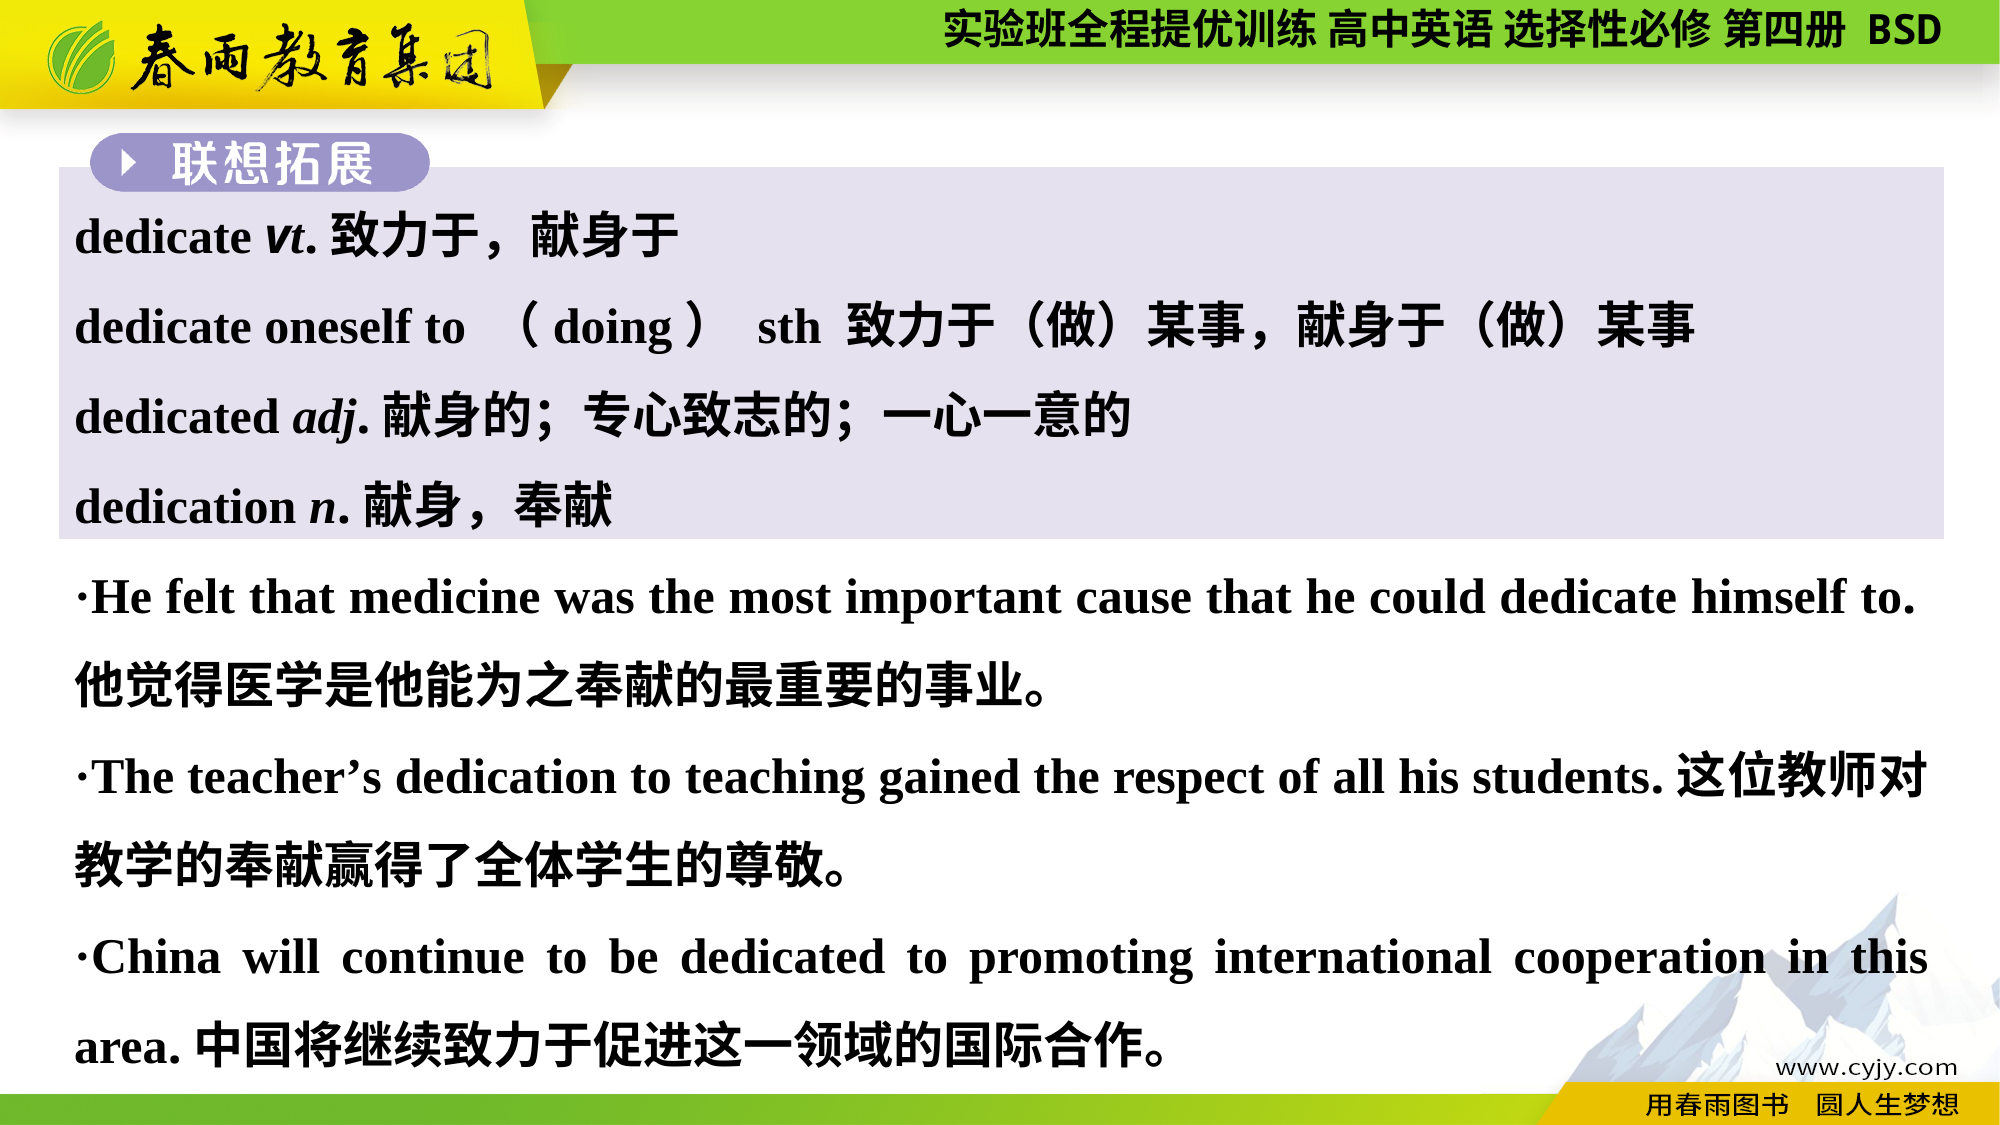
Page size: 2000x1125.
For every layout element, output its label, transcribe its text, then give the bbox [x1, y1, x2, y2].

list dedicate vt.致力于，献身于 dedicate oneself to （doing） sth 致力于（做）某事，献身于（做）某事 dedicated adj.献身的；专心致志的；一心一意的 dedication n.献身，奉献 ·He felt that medicine was the most important cause that he could dedicate himself to.他觉得医学是他能为之奉献的最重要的事业。 ·The teacher’s dedication to teaching gained the respect of all his students.这位教师对教学的奉献赢得了全体学生的尊敬。 ·China will continue to be dedicated to promoting international cooperation in this area.中国将继续致力于促进这一领域的国际合作。 [59, 550, 1944, 1078]
picture [0, 0, 2000, 1125]
